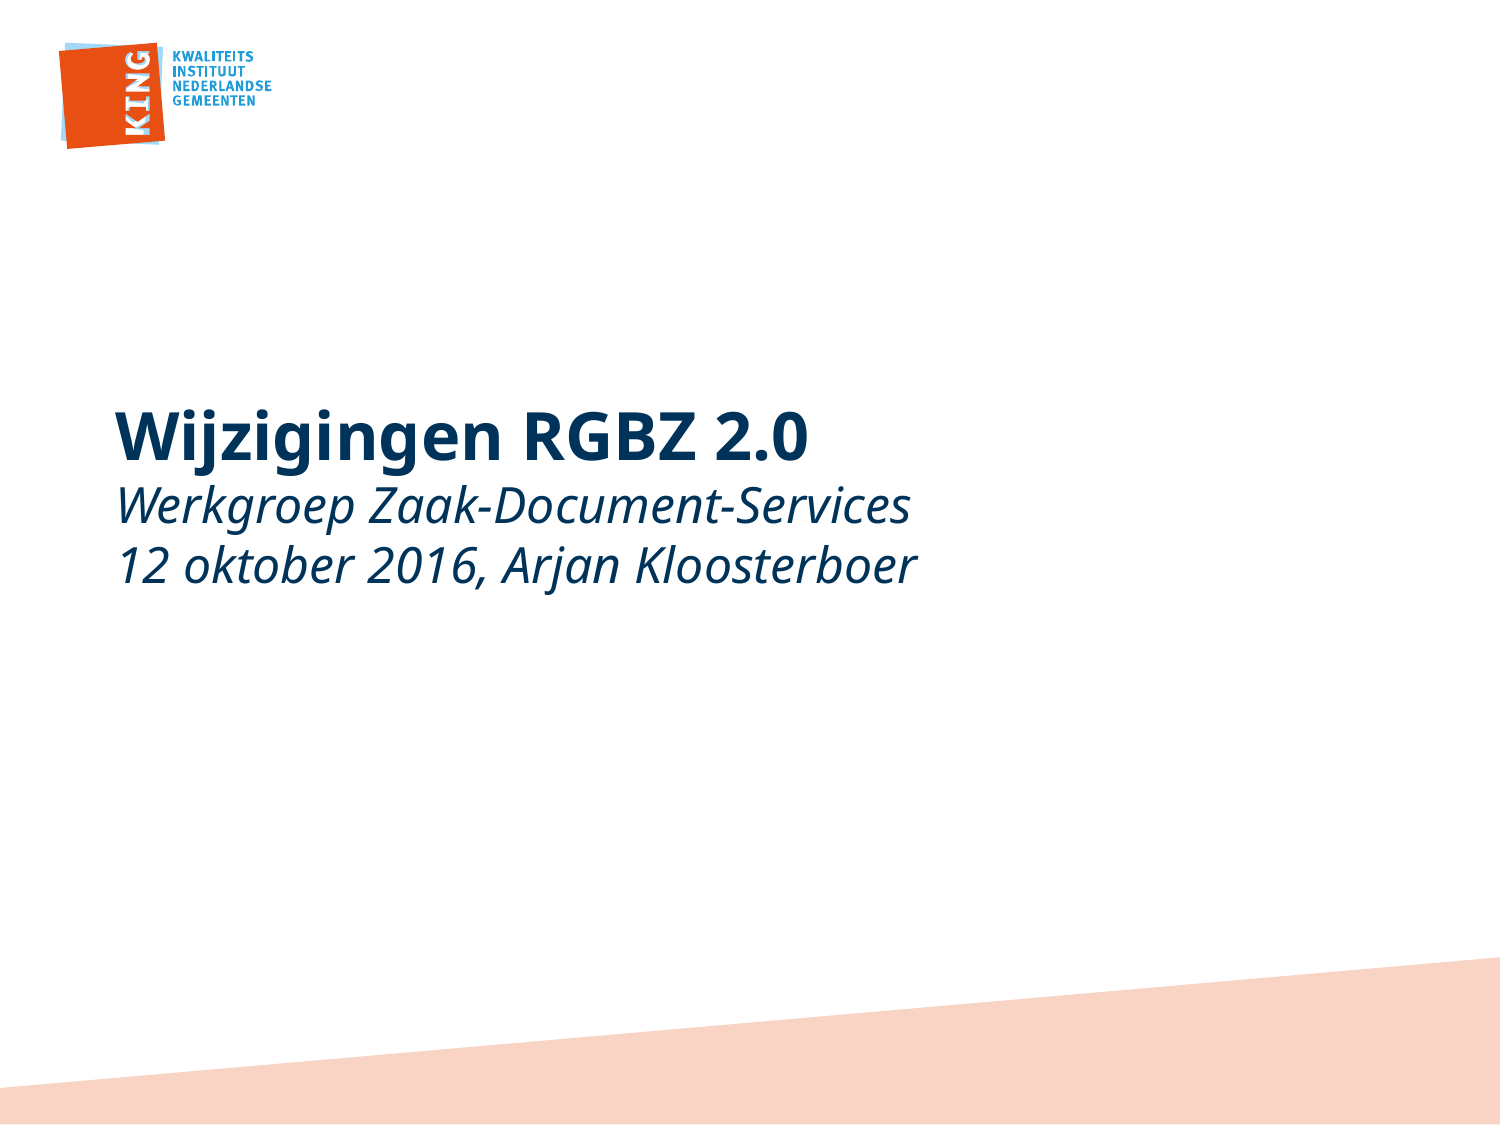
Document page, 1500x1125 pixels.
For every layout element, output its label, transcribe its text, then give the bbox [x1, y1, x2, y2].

title Wijzigingen RGBZ 2.0 Werkgroep Zaak-Document-Services 12 oktober 2016, Arjan Kloosterboer [100, 373, 1412, 615]
